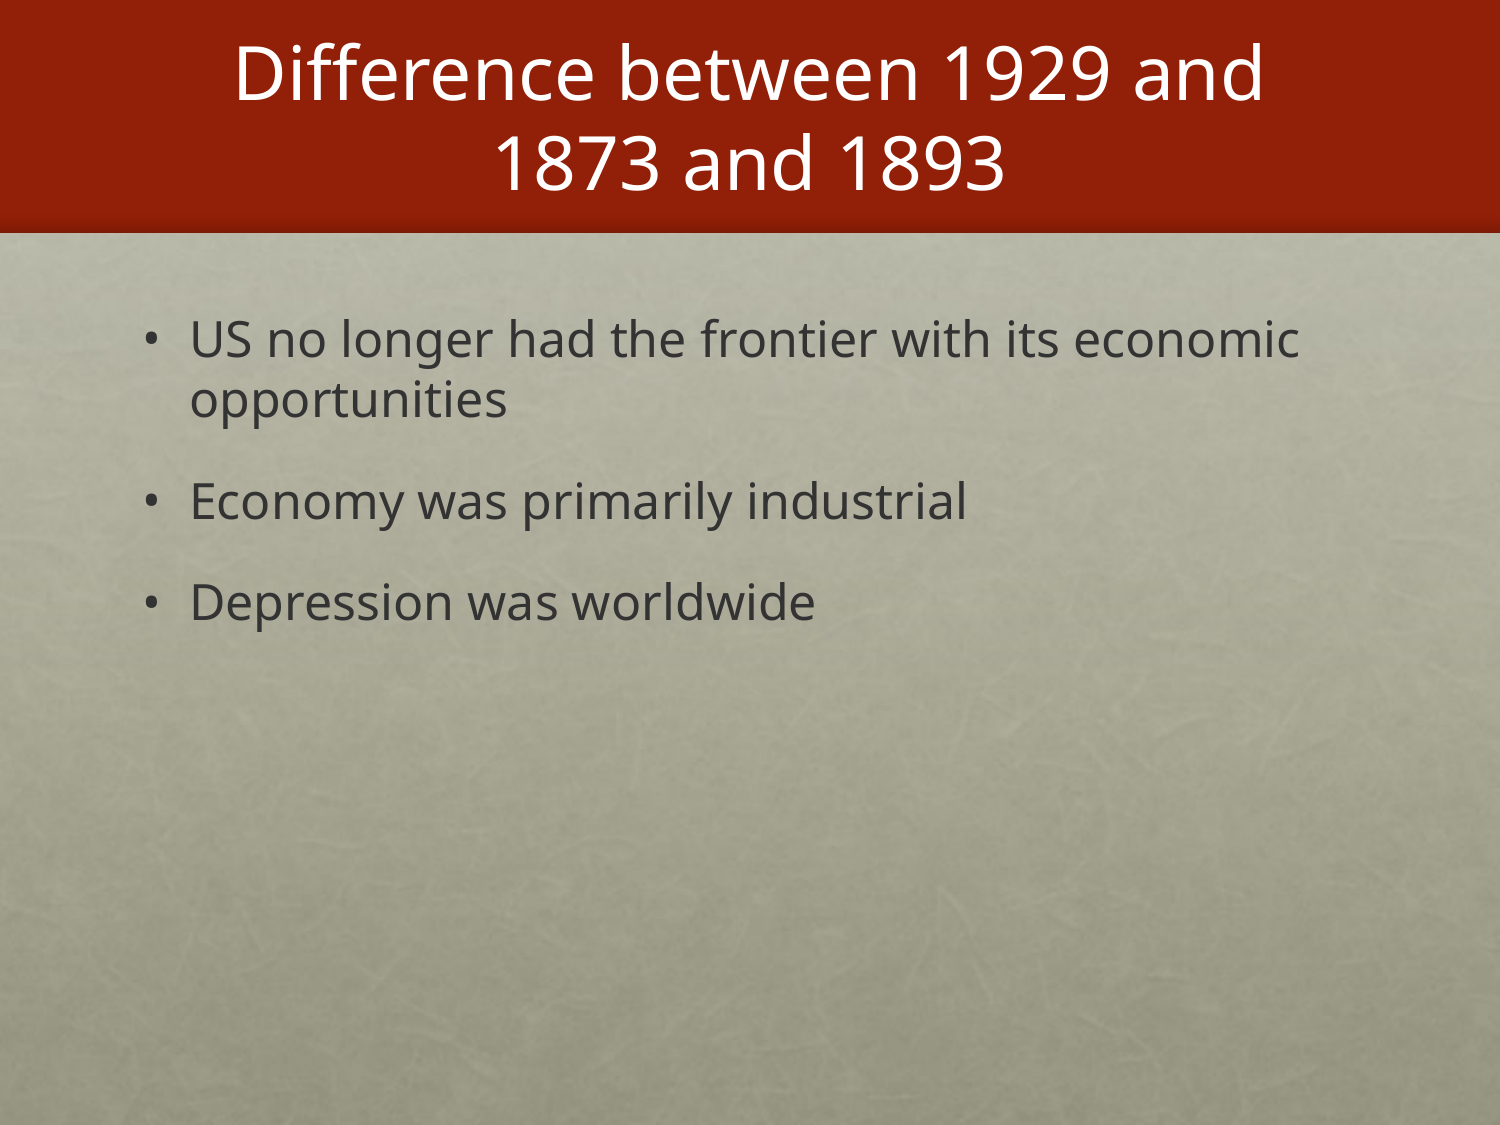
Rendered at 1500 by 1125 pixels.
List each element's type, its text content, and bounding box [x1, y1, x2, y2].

title Difference between 1929 and 1873 and 1893 [127, 10, 1372, 221]
picture [0, 214, 1500, 1125]
list US no longer had the frontier with its economic opportunities Economy was primarily industrial Depression was worldwide [127, 299, 1372, 1005]
